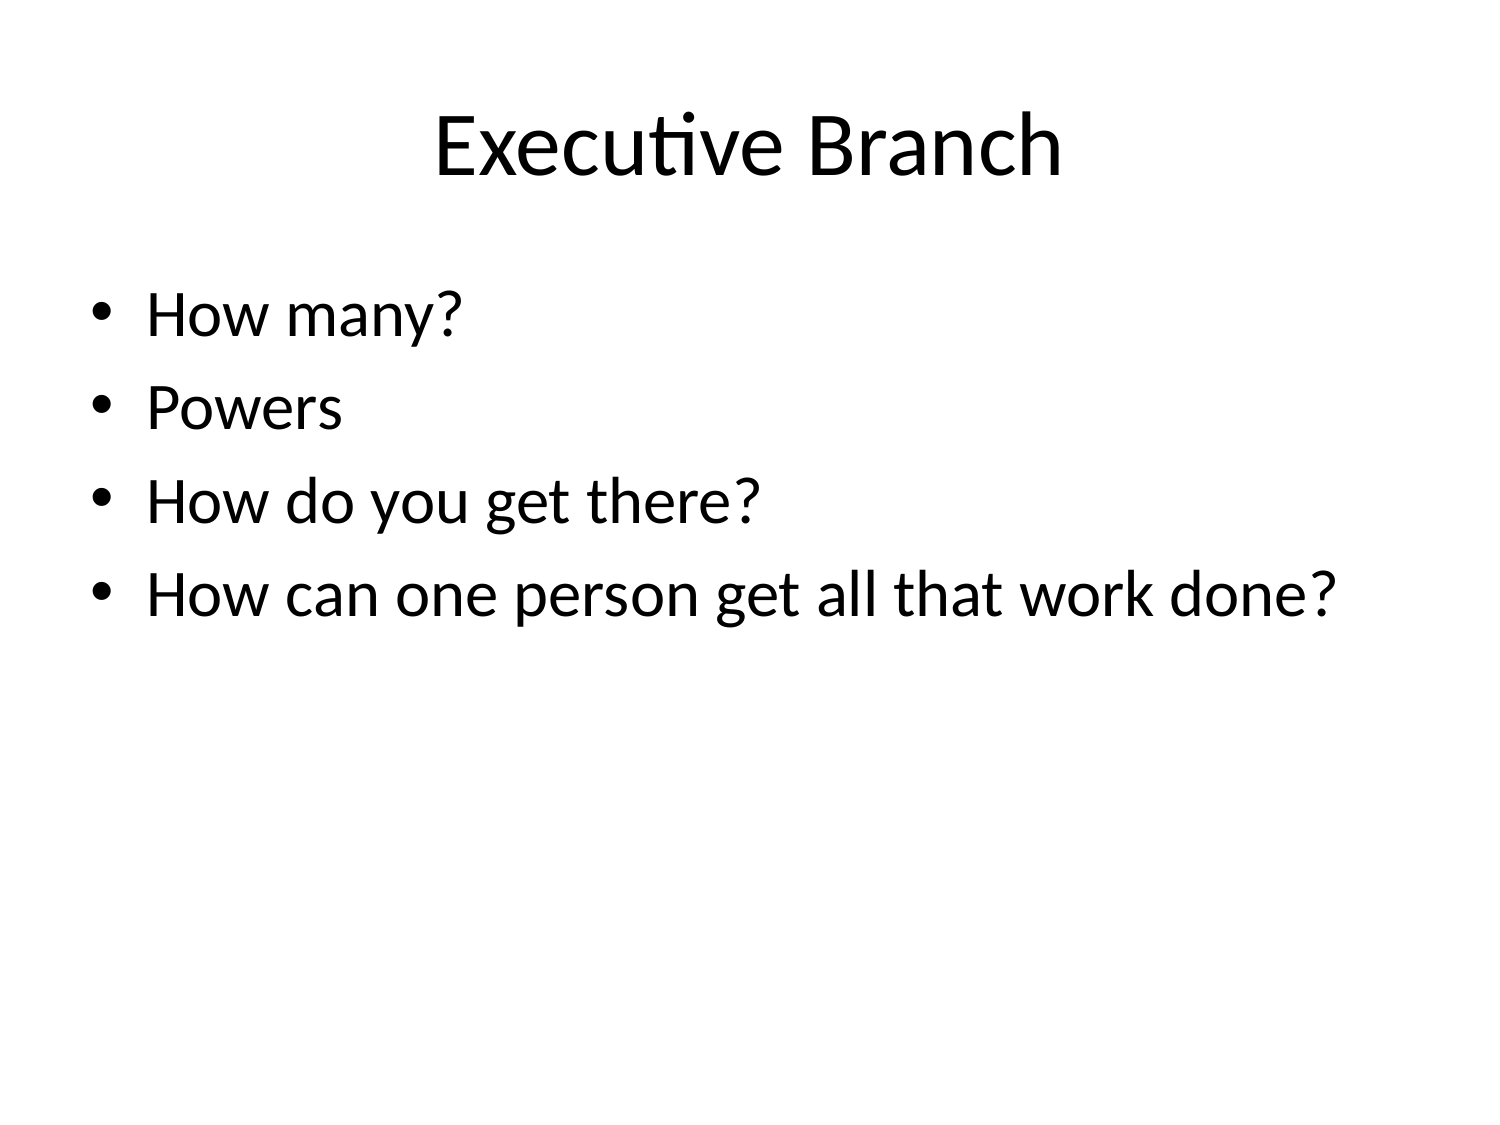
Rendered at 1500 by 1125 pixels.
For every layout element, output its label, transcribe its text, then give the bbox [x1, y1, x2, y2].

title Executive Branch [75, 45, 1425, 233]
list How many? Powers How do you get there? How can one person get all that work done? [75, 262, 1425, 1005]
